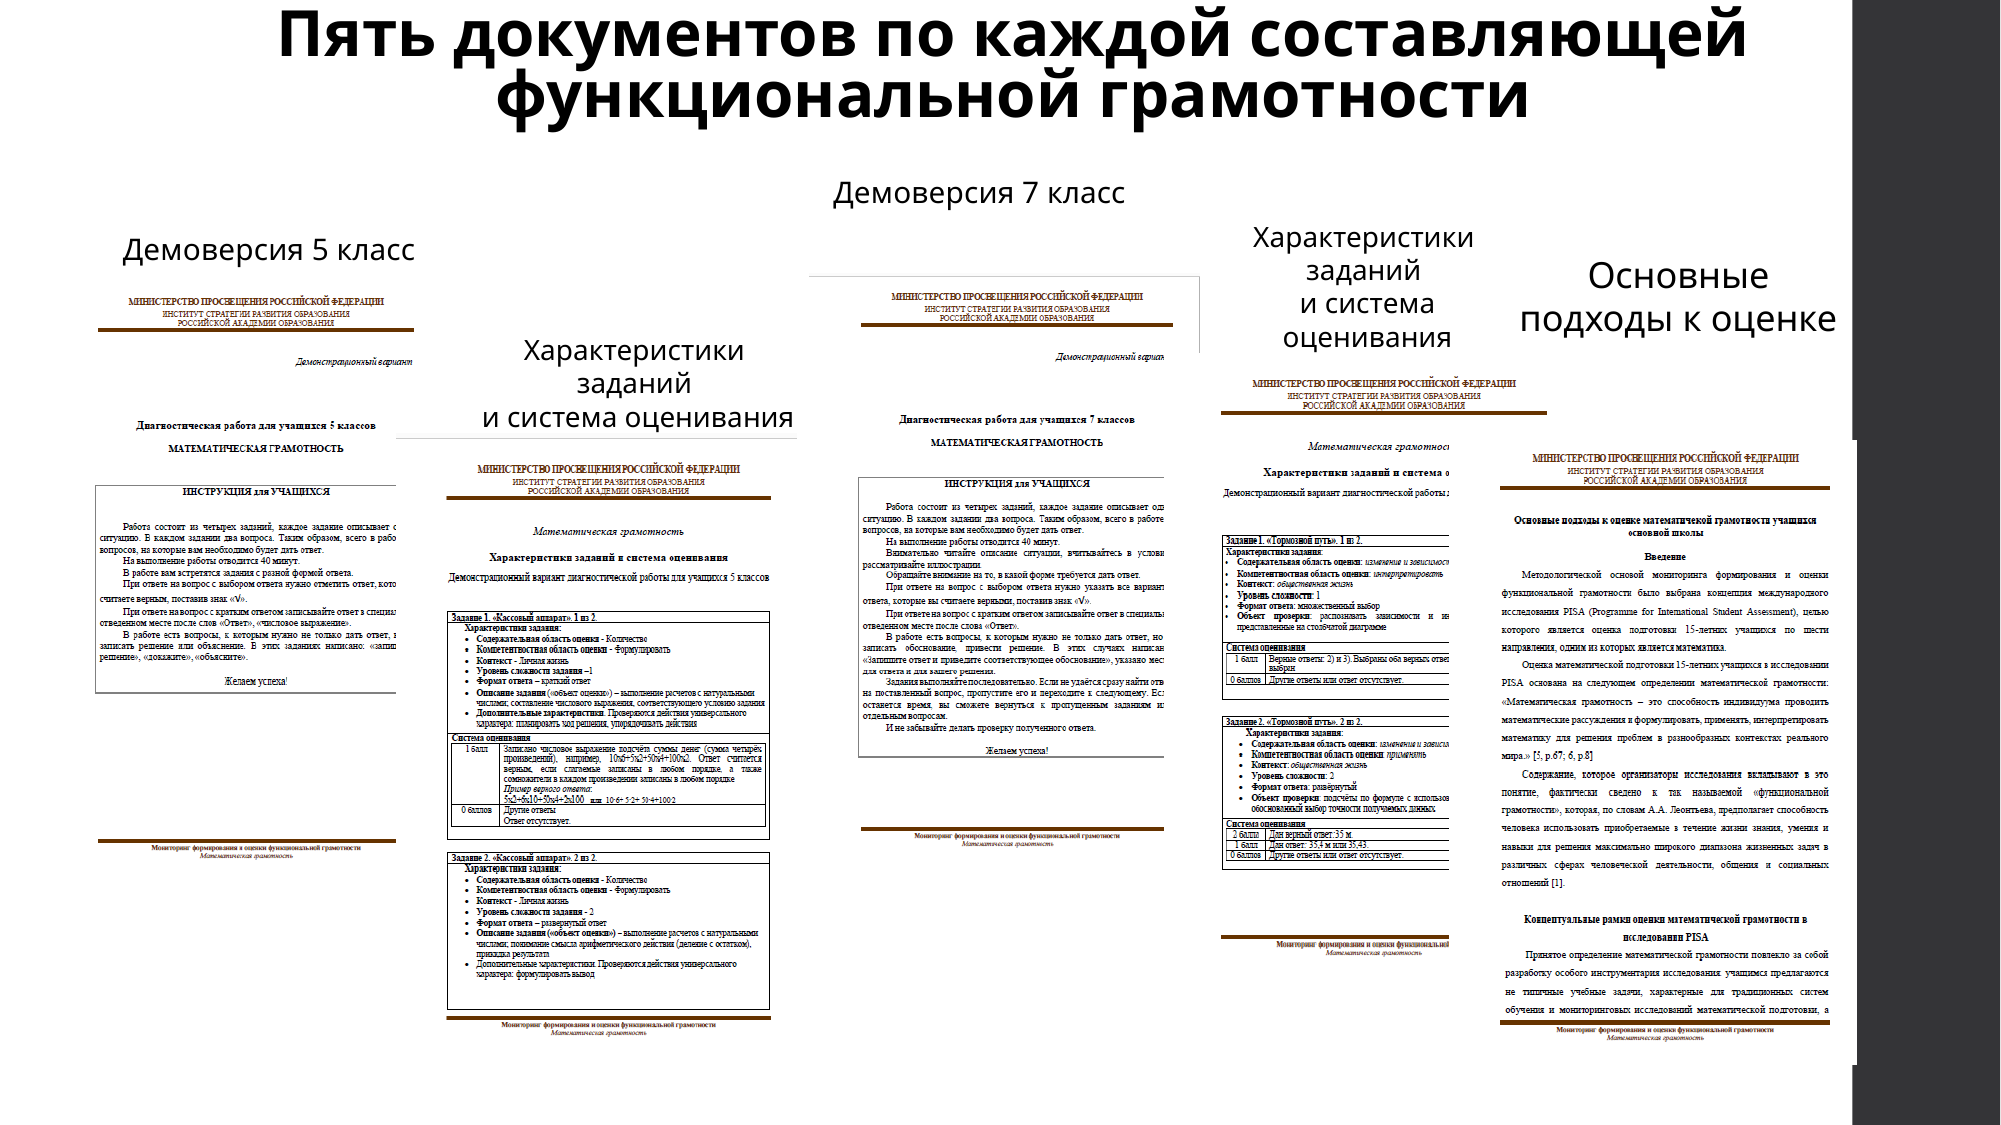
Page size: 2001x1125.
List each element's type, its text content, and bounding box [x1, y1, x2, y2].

text_box Характеристики заданий и система оценивания [457, 325, 802, 431]
text_box Демоверсия 5 класс [59, 223, 480, 274]
text_box Пять документов по каждой составляющей функциональной грамотности [95, 0, 1932, 137]
text_box Характеристики заданий и система оценивания [1203, 211, 1532, 348]
text_box Основные подходы к оценке [1500, 245, 1857, 346]
picture [42, 286, 797, 1051]
text_box Демоверсия 7 класс [819, 166, 1240, 217]
picture [809, 273, 1857, 1065]
